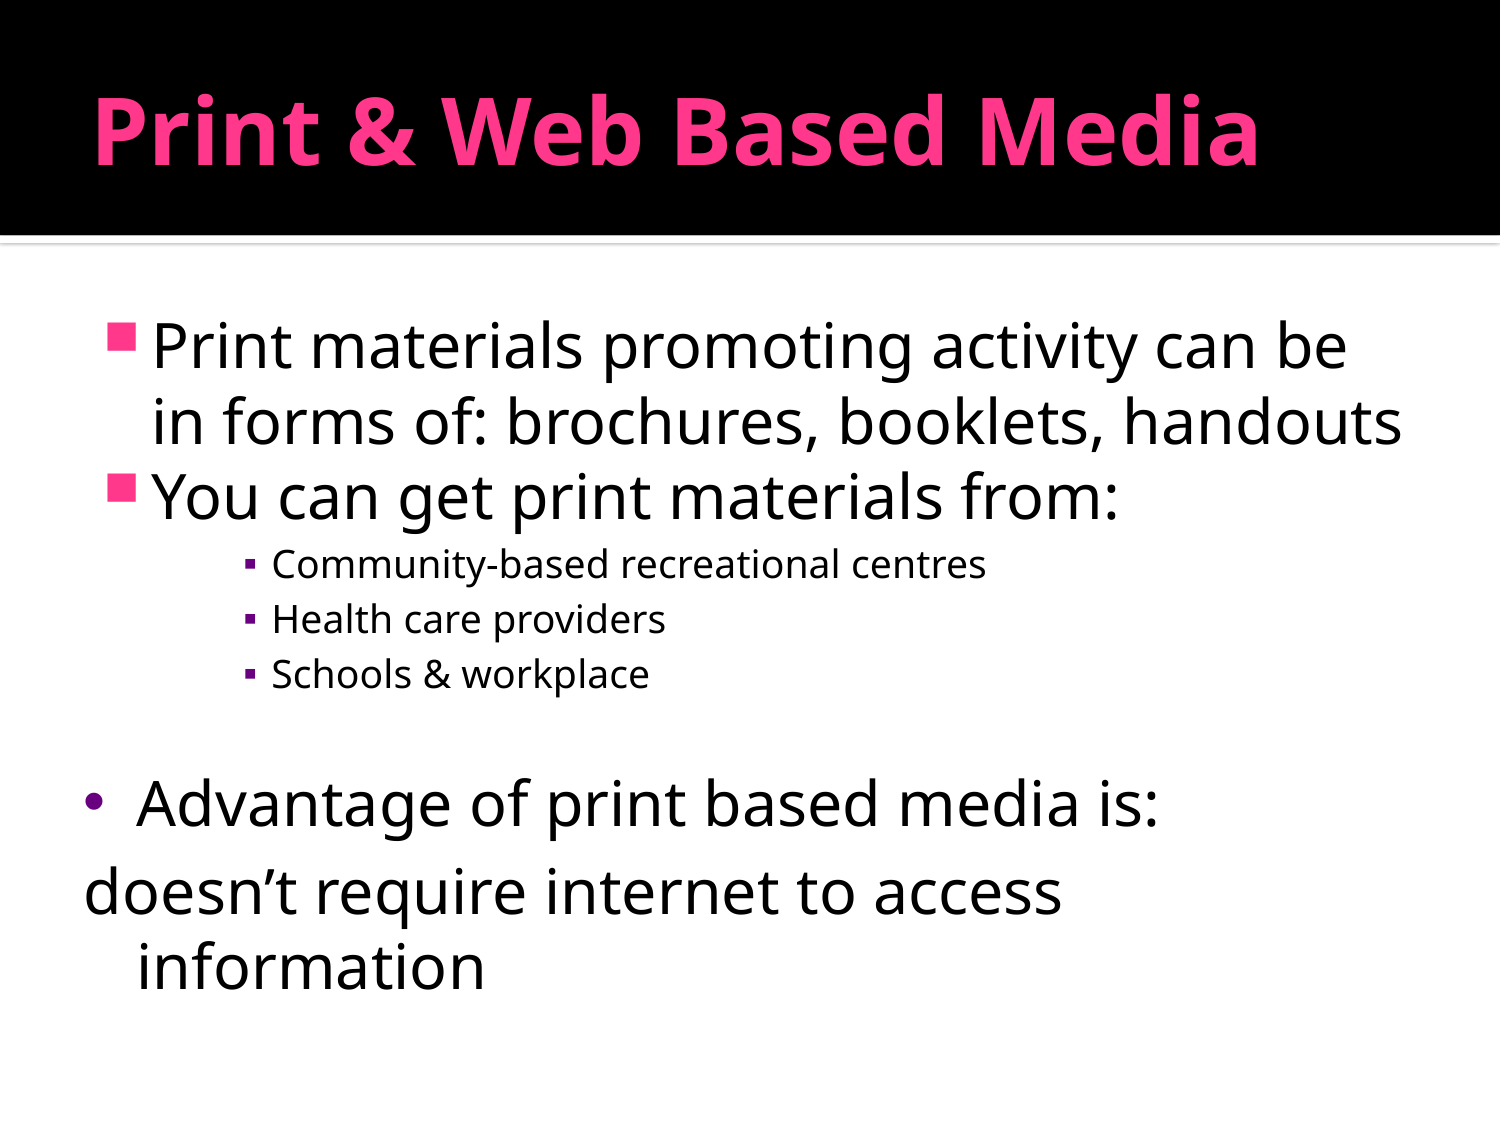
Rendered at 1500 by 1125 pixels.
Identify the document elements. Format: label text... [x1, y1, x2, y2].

title Print & Web Based Media [75, 25, 1425, 231]
list Print materials promoting activity can be in forms of: brochures, booklets, handouts You can get print materials from: Community-based recreational centres Health care providers Schools & workplace Advantage of print based media is: doesn’t require internet to access information [75, 291, 1425, 1050]
